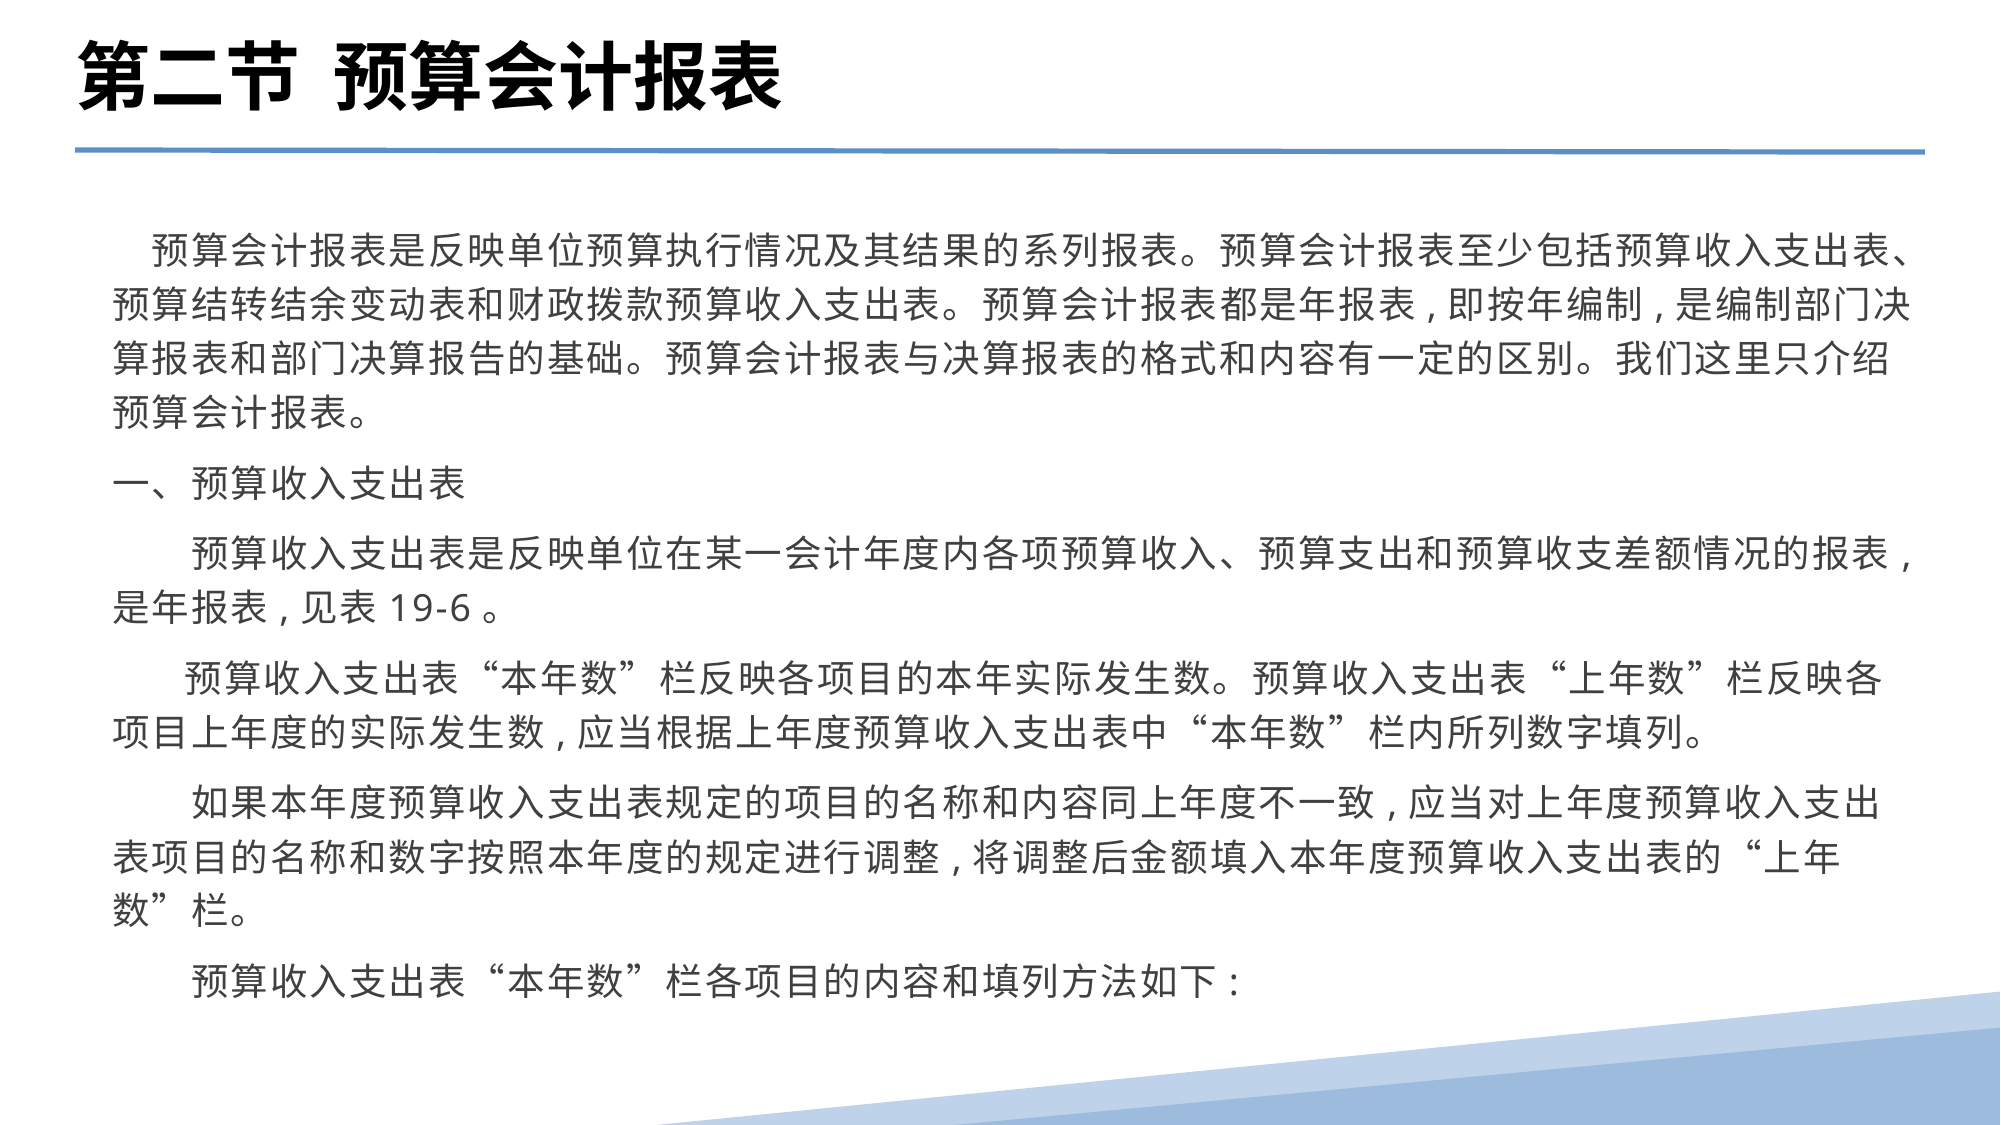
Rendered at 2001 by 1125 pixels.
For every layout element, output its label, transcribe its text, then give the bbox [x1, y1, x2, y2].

text_box 预算会计报表是反映单位预算执行情况及其结果的系列报表。预算会计报表至少包括预算收入支出表、预算结转结余变动表和财政拨款预算收入支出表。预算会计报表都是年报表,即按年编制,是编制部门决算报表和部门决算报告的基础。预算会计报表与决算报表的格式和内容有一定的区别。我们这里只介绍预算会计报表。 一、预算收入支出表 预算收入支出表是反映单位在某一会计年度内各项预算收入、预算支出和预算收支差额情况的报表,是年报表,见表19-6。 预算收入支出表“本年数”栏反映各项目的本年实际发生数。预算收入支出表“上年数”栏反映各项目上年度的实际发生数,应当根据上年度预算收入支出表中“本年数”栏内所列数字填列。 如果本年度预算收入支出表规定的项目的名称和内容同上年度不一致,应当对上年度预算收入支出表项目的名称和数字按照本年度的规定进行调整,将调整后金额填入本年度预算收入支出表的“上年数”栏。 预算收入支出表“本年数”栏各项目的内容和填列方法如下: [101, 193, 1925, 1028]
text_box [656, 991, 2000, 1125]
text_box 第二节 预算会计报表 [75, 24, 1925, 125]
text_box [74, 149, 1925, 153]
